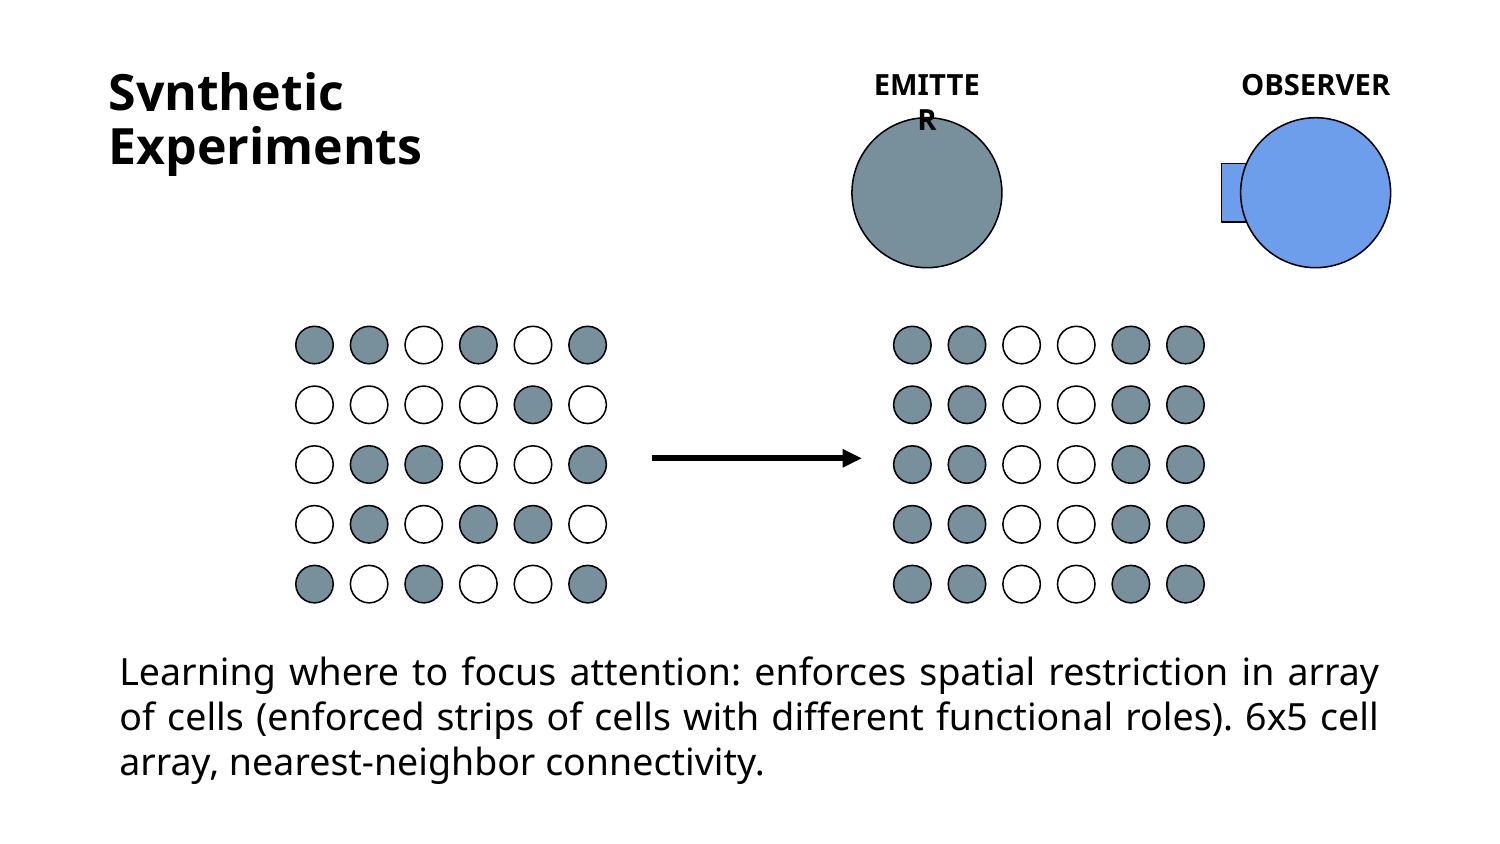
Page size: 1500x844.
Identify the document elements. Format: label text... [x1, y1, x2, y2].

text_box [893, 386, 932, 424]
text_box [893, 445, 932, 484]
text_box [1166, 565, 1205, 603]
text_box [405, 505, 443, 544]
text_box [459, 505, 498, 544]
text_box [350, 326, 388, 364]
text_box [459, 326, 498, 364]
text_box [1112, 505, 1150, 544]
text_box [568, 445, 607, 484]
text_box [405, 326, 443, 364]
text_box [1112, 386, 1150, 424]
text_box [851, 118, 1002, 268]
text_box [893, 565, 932, 603]
text_box [514, 326, 552, 364]
text_box [568, 386, 607, 424]
text_box [295, 326, 334, 364]
text_box [295, 445, 334, 484]
text_box [514, 565, 552, 603]
text_box [405, 565, 443, 603]
text_box [514, 505, 552, 544]
text_box [350, 386, 388, 424]
text_box [1002, 565, 1041, 603]
text_box [405, 445, 443, 484]
text_box [948, 505, 986, 544]
text_box [948, 386, 986, 424]
text_box [1112, 326, 1150, 364]
text_box [350, 505, 388, 544]
text_box [295, 565, 334, 603]
text_box OBSERVER [1221, 51, 1410, 118]
text_box [568, 565, 607, 603]
text_box [893, 505, 932, 544]
text_box Learning where to focus attention: enforces spatial restriction in array of cells (enforced strips of cells with different functional roles). 6x5 cell array, nearest-neighbor connectivity. [104, 633, 1396, 800]
text_box [948, 445, 986, 484]
text_box [459, 445, 498, 484]
text_box [1057, 445, 1096, 484]
text_box [295, 505, 334, 544]
text_box [948, 326, 986, 364]
text_box [514, 445, 552, 484]
text_box [1002, 326, 1041, 364]
text_box [1166, 326, 1205, 364]
text_box [459, 565, 498, 603]
text_box [893, 326, 932, 364]
text_box [1166, 445, 1205, 484]
text_box [1002, 445, 1041, 484]
text_box [1112, 565, 1150, 603]
text_box [1166, 386, 1205, 424]
text_box [568, 505, 607, 544]
text_box [350, 565, 388, 603]
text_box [1221, 117, 1391, 268]
text_box [1057, 326, 1096, 364]
text_box Synthetic Experiments [93, 51, 645, 158]
text_box [1112, 445, 1150, 484]
text_box [350, 445, 388, 484]
text_box [568, 326, 607, 364]
text_box [459, 386, 498, 424]
text_box [1057, 565, 1096, 603]
text_box [1002, 386, 1041, 424]
text_box EMITTER [851, 51, 1002, 118]
text_box [295, 386, 334, 424]
text_box [1057, 386, 1096, 424]
text_box [1057, 505, 1096, 544]
text_box [514, 386, 552, 424]
text_box [1166, 505, 1205, 544]
text_box [948, 565, 986, 603]
text_box [405, 386, 443, 424]
text_box [1002, 505, 1041, 544]
